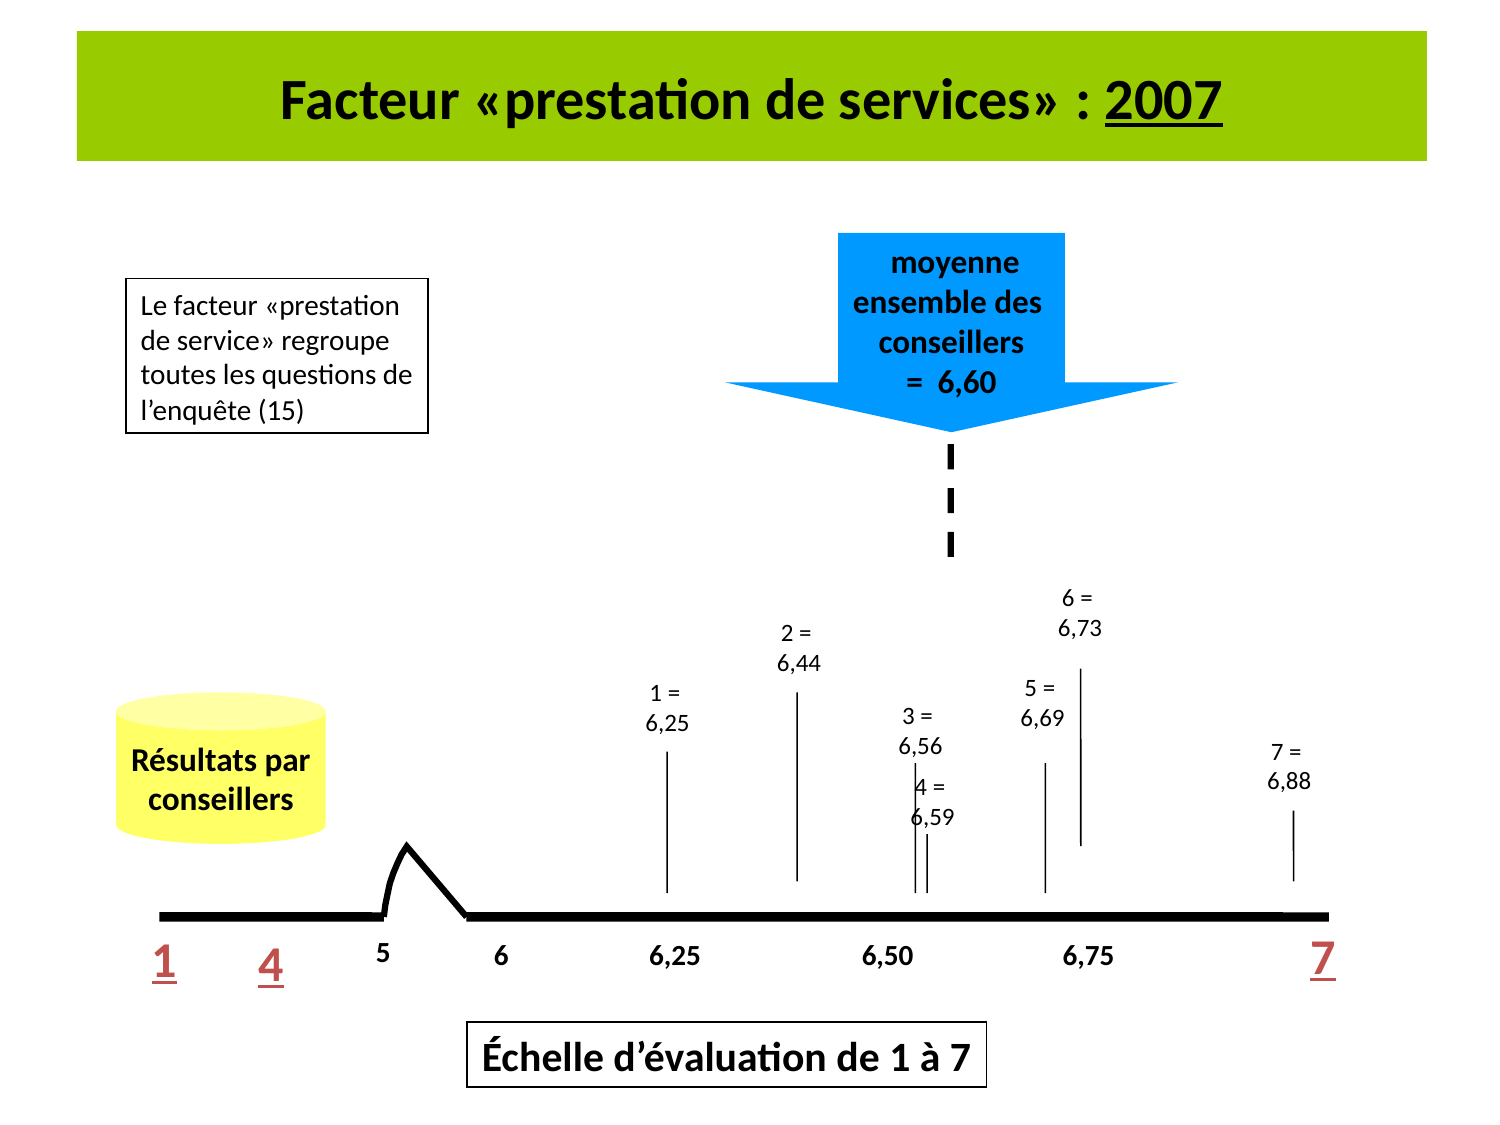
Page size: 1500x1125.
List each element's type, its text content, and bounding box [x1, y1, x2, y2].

text_box 6,50 [847, 928, 929, 979]
text_box 6 = 6,73 [1043, 574, 1118, 649]
text_box Résultats par conseillers [116, 692, 326, 844]
text_box [383, 846, 467, 917]
title Facteur «prestation de services» : 2007 [76, 31, 1427, 161]
text_box 2 = 6,44 [762, 609, 837, 685]
text_box Échelle d’évaluation de 1 à 7 [466, 1022, 987, 1087]
text_box 5 = 6,69 [1005, 664, 1080, 740]
text_box 1 [137, 920, 193, 995]
text_box 6,25 [634, 928, 716, 979]
text_box 5 [361, 925, 406, 976]
text_box 6,75 [1047, 928, 1130, 979]
text_box 7 = 6,88 [1252, 727, 1327, 803]
text_box 1 = 6,25 [630, 668, 705, 744]
text_box moyenne ensemble des conseillers = 6,60 [724, 232, 1179, 433]
text_box 4 [243, 924, 299, 1000]
text_box Le facteur «prestation de service» regroupe toutes les questions de l’enquête (15) [125, 278, 428, 434]
text_box 3 = 6,56 [883, 692, 958, 767]
text_box 7 [1295, 916, 1351, 992]
text_box 6 [479, 928, 524, 979]
text_box 4 = 6,59 [895, 763, 970, 838]
